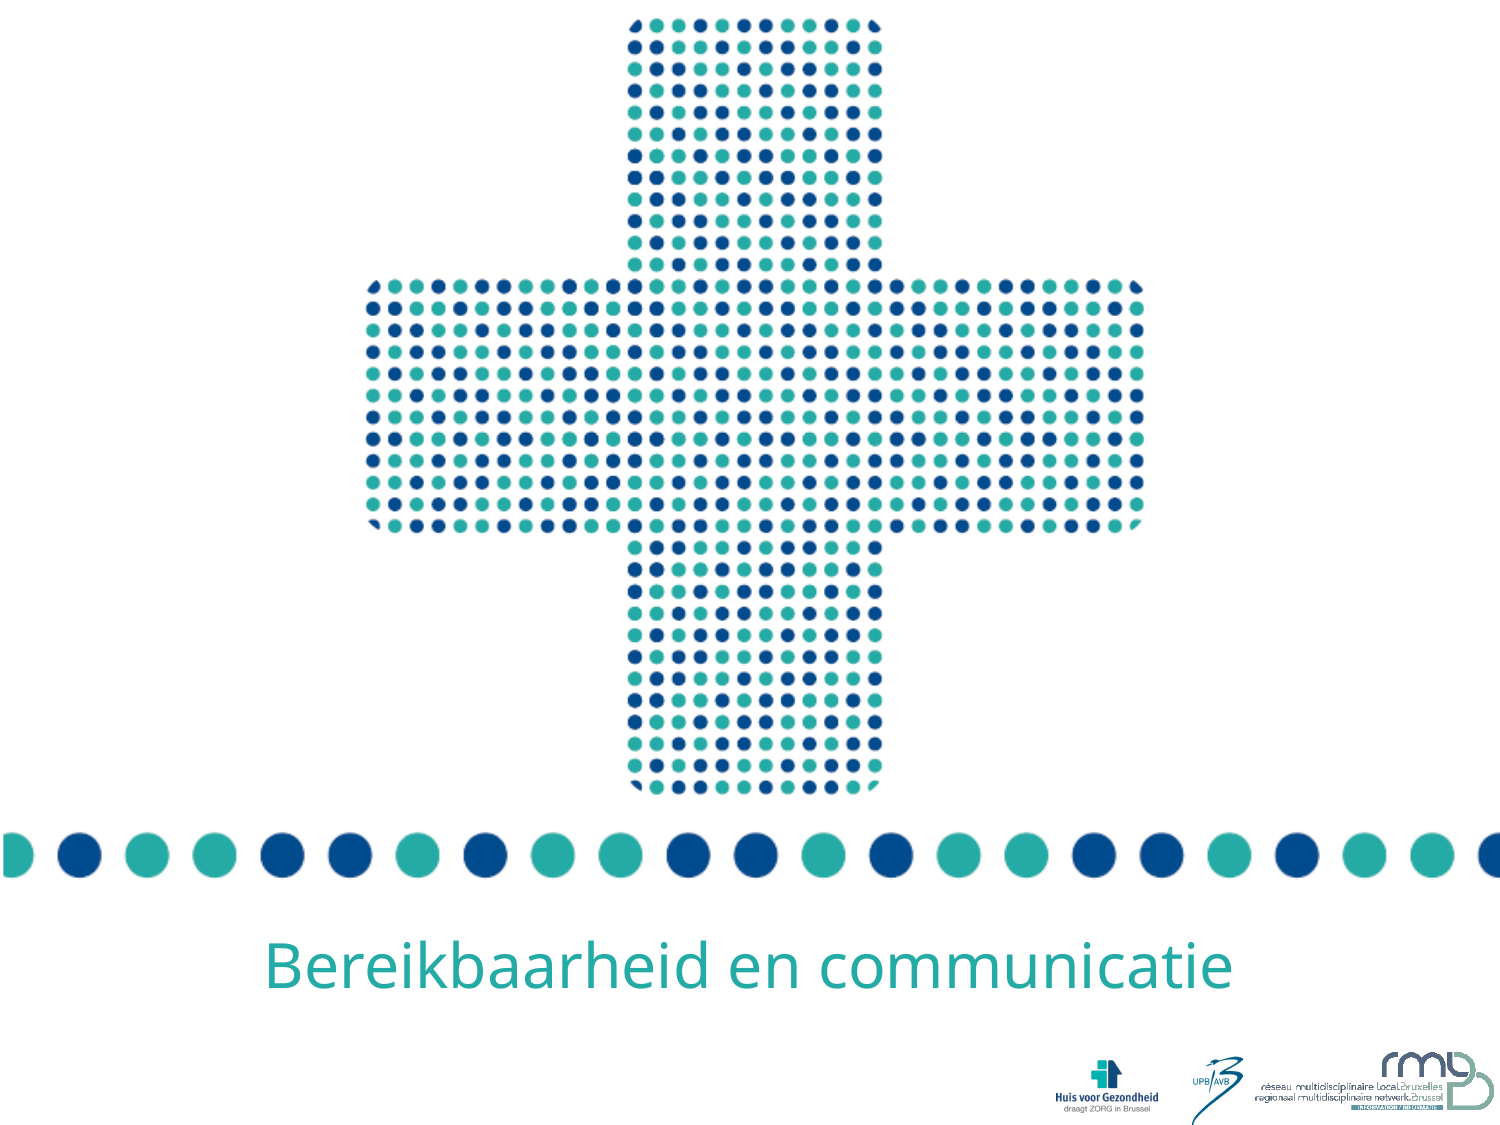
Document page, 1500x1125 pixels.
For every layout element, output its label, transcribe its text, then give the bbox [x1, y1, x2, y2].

text_box Bereikbaarheid en communicatie [0, 918, 1500, 1009]
picture [1255, 1052, 1494, 1110]
